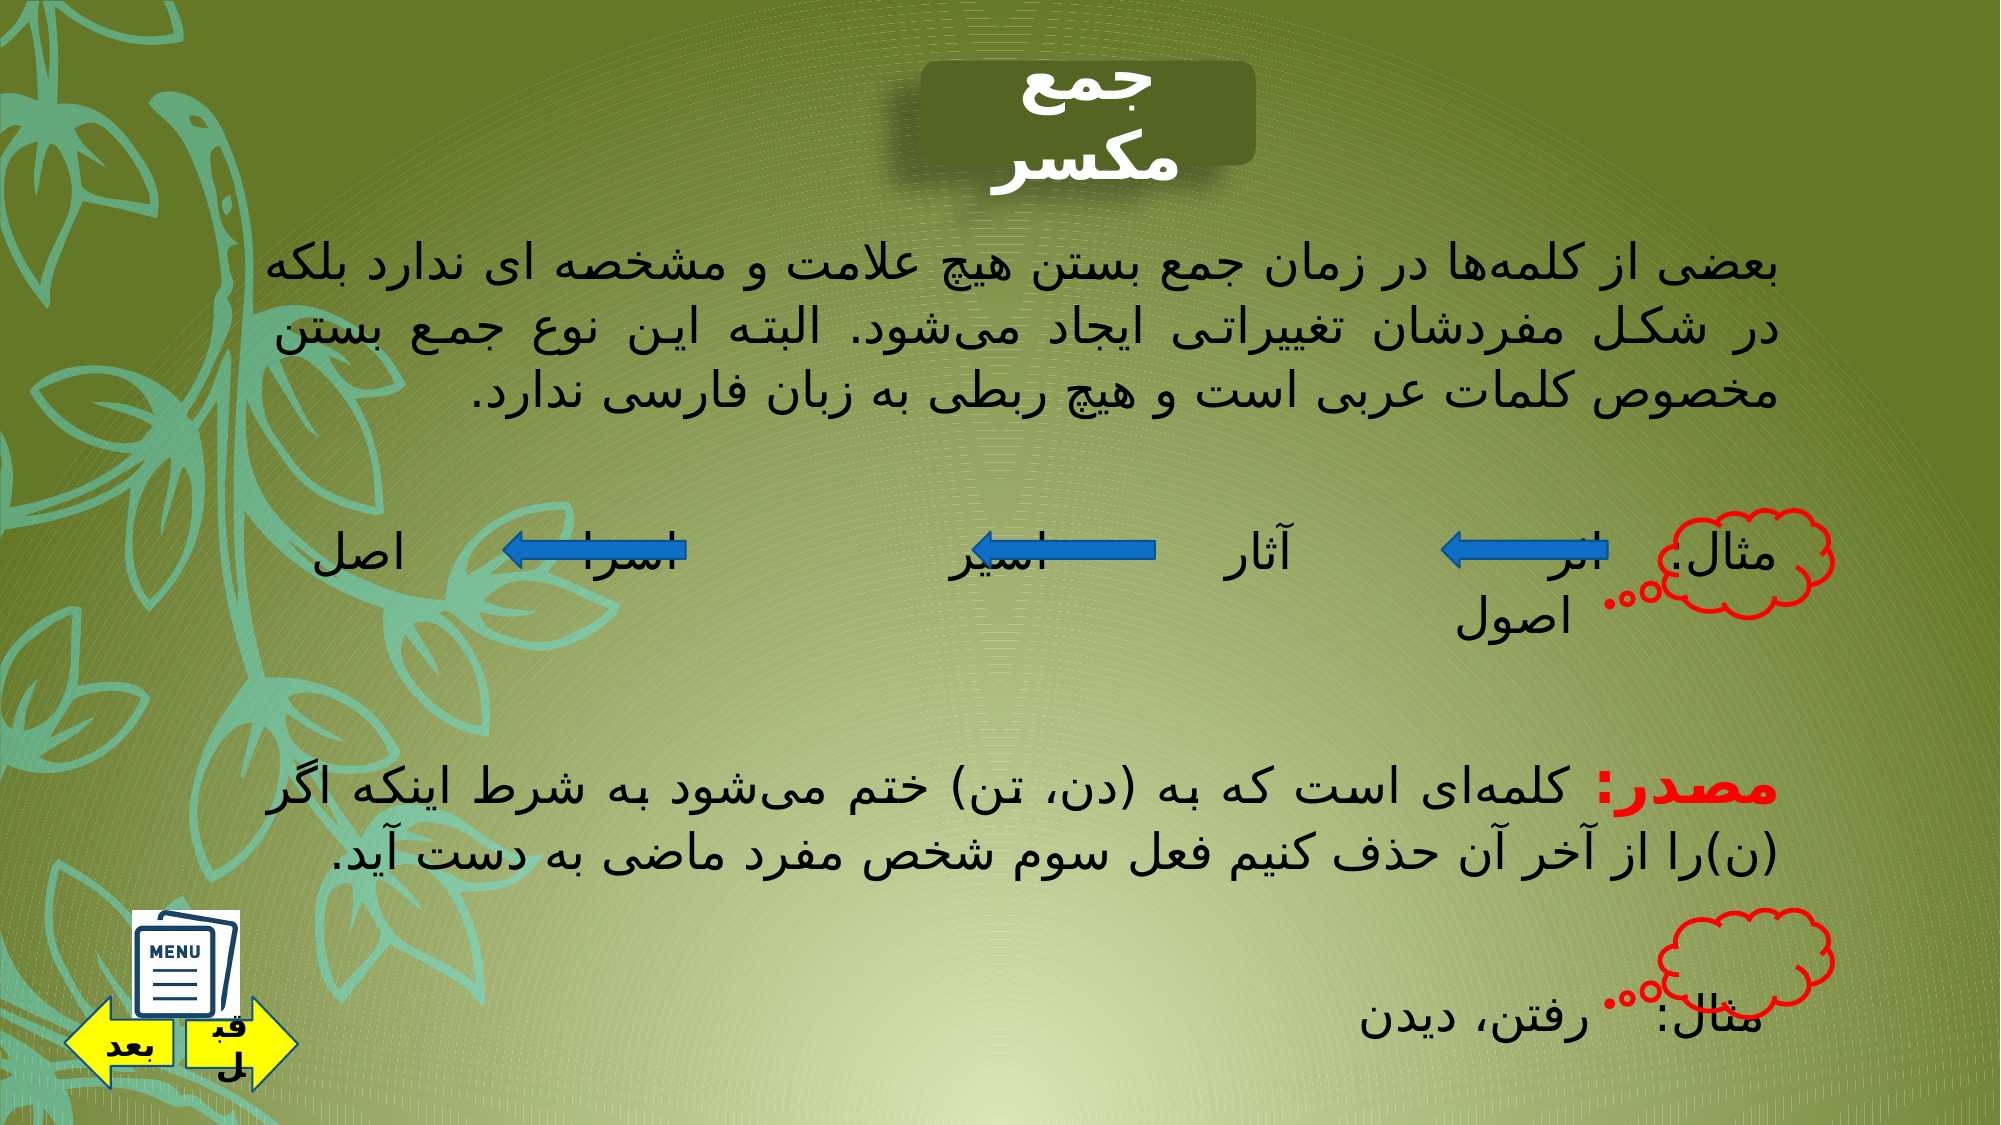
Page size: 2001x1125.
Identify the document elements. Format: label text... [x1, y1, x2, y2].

text_box [1605, 600, 1614, 609]
text_box [1620, 991, 1635, 1006]
text_box بعضی از کلمه‌ها در زمان جمع بستن هیچ علامت و مشخصه ای ندارد بلکه در شکل مفردشان تغییراتی ایجاد می‌شود. البته این نوع جمع بستن مخصوص کلمات عربی است و هیچ ربطی به زبان فارسی ندارد. مثال: اثر آثار اسیر اسرا اصل اصول مصدر: کلمه‌ای است که به (دن، تن) ختم می‌شود به شرط اینکه اگر (ن)را از آخر آن حذف کنیم فعل سوم شخص مفرد ماضی به دست آید. مثال: رفتن، دیدن [249, 140, 1796, 1049]
text_box [1658, 509, 1834, 619]
text_box [1658, 909, 1834, 1019]
text_box [1620, 591, 1635, 606]
text_box بعد [63, 995, 175, 1091]
text_box [1640, 581, 1661, 602]
text_box قبل [185, 995, 299, 1093]
text_box [1605, 999, 1614, 1008]
text_box [1440, 530, 1609, 569]
text_box [502, 530, 687, 570]
text_box [1640, 981, 1661, 1002]
text_box جمع مکسر [919, 59, 1257, 167]
picture [132, 910, 240, 1018]
text_box [971, 530, 1156, 570]
